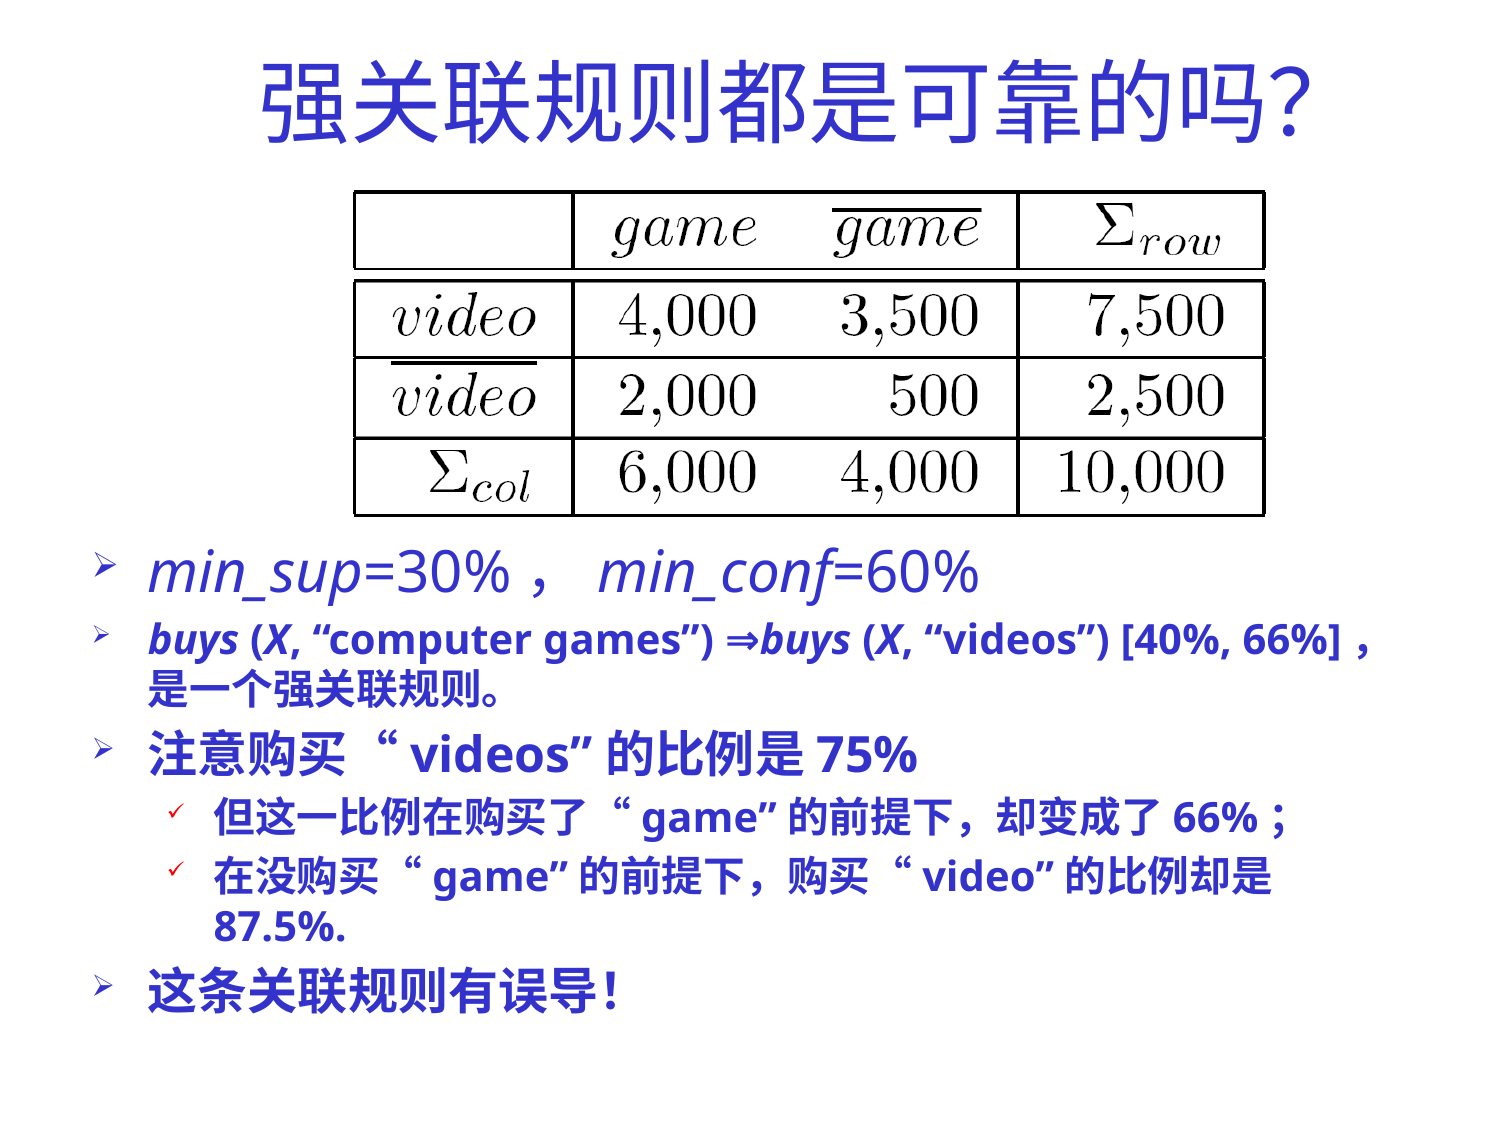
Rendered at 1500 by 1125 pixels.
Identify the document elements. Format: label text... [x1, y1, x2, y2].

title 强关联规则都是可靠的吗？ [242, 24, 1376, 163]
list min_sup=30%，min_conf=60% buys (X, “computer games”) ⇒buys (X, “videos”) [40%, 66%]，是一个强关联规则。 注意购买“videos”的比例是75% 但这一比例在购买了“game”的前提下，却变成了66%； 在没购买“game”的前提下，购买“video”的比例却是87.5%. 这条关联规则有误导！ [76, 527, 1423, 1083]
picture [348, 184, 1270, 522]
